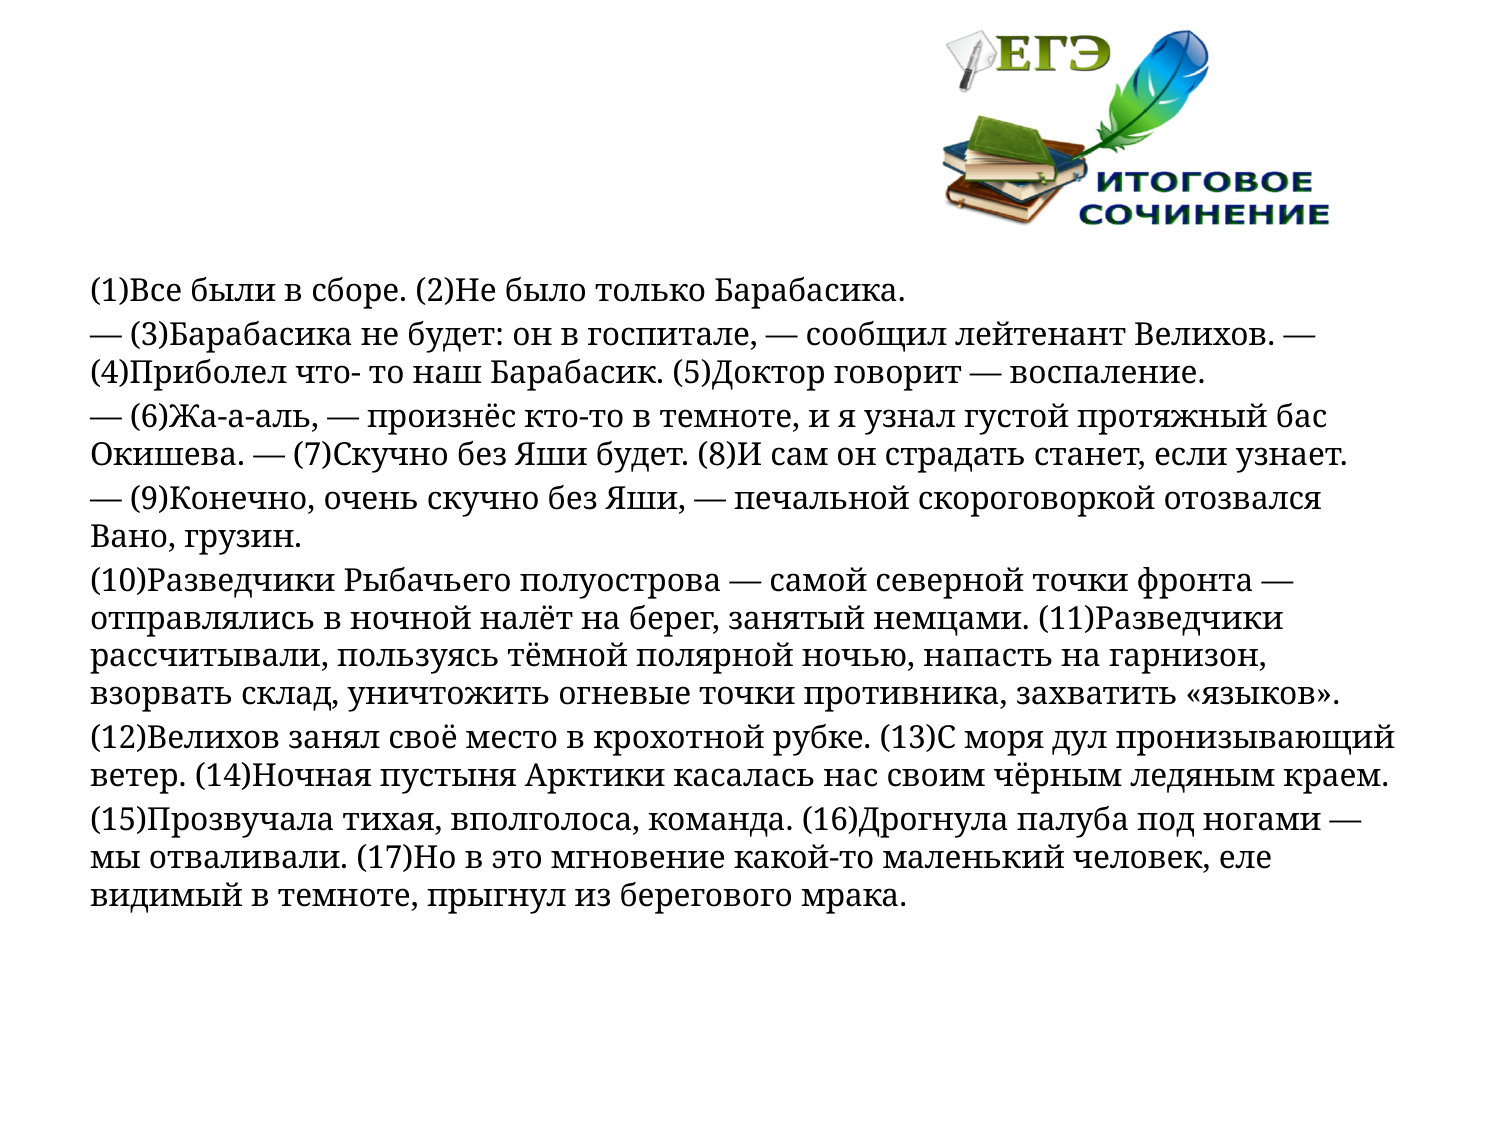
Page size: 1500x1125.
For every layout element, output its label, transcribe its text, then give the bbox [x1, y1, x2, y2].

picture [879, 18, 1424, 244]
list (1)Все были в сборе. (2)Не было только Барабасика. — (3)Барабасика не будет: он в госпитале, — сообщил лейтенант Велихов. — (4)Приболел что- то наш Барабасик. (5)Доктор говорит — воспаление. — (6)Жа-а-аль, — произнёс кто-то в темноте, и я узнал густой протяжный бас Окишева. — (7)Скучно без Яши будет. (8)И сам он страдать станет, если узнает. — (9)Конечно, очень скучно без Яши, — печальной скороговоркой отозвался Вано, грузин. (10)Разведчики Рыбачьего полуострова — самой северной точки фронта — отправлялись в ночной налёт на берег, занятый немцами. (11)Разведчики рассчитывали, пользуясь тёмной полярной ночью, напасть на гарнизон, взорвать склад, уничтожить огневые точки противника, захватить «языков». (12)Велихов занял своё место в крохотной рубке. (13)С моря дул пронизывающий ветер. (14)Ночная пустыня Арктики касалась нас своим чёрным ледяным краем. (15)Прозвучала тихая, вполголоса, команда. (16)Дрогнула палуба под ногами — мы отваливали. (17)Но в это мгновение какой-то маленький человек, еле видимый в темноте, прыгнул из берегового мрака. [75, 262, 1425, 1005]
